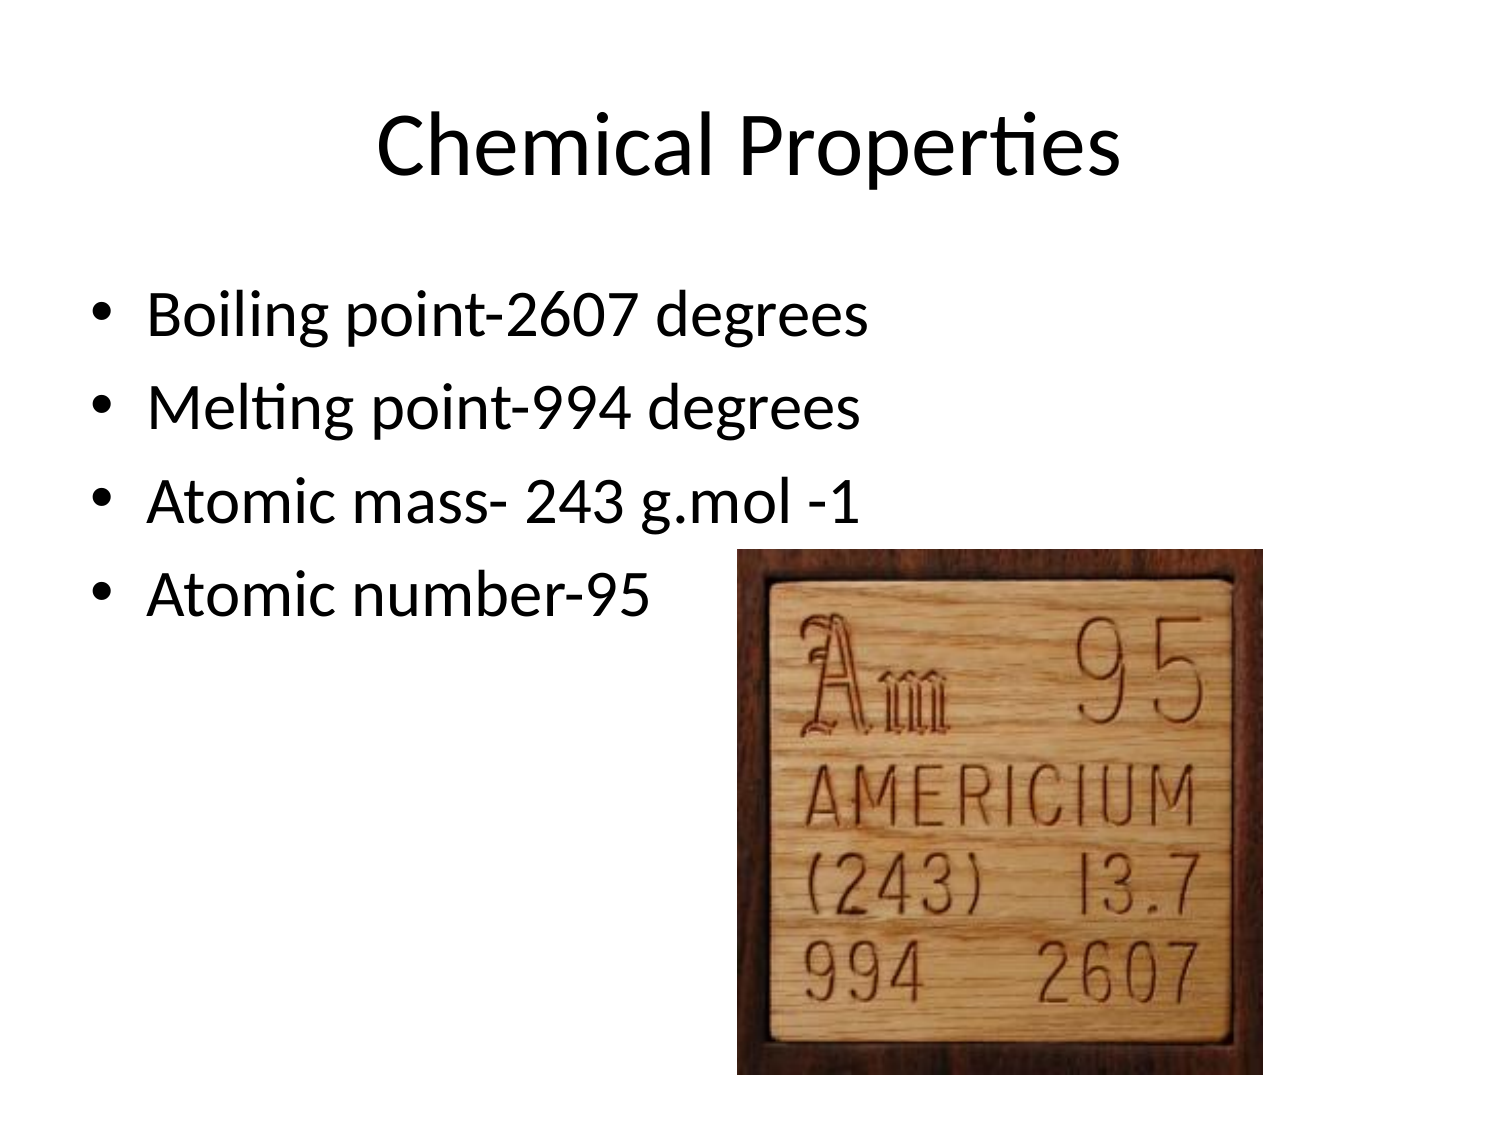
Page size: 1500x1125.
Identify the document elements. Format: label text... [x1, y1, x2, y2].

picture [737, 549, 1263, 1076]
list Boiling point-2607 degrees Melting point-994 degrees Atomic mass- 243 g.mol -1 Atomic number-95 [75, 262, 1425, 1005]
title Chemical Properties [75, 45, 1425, 233]
